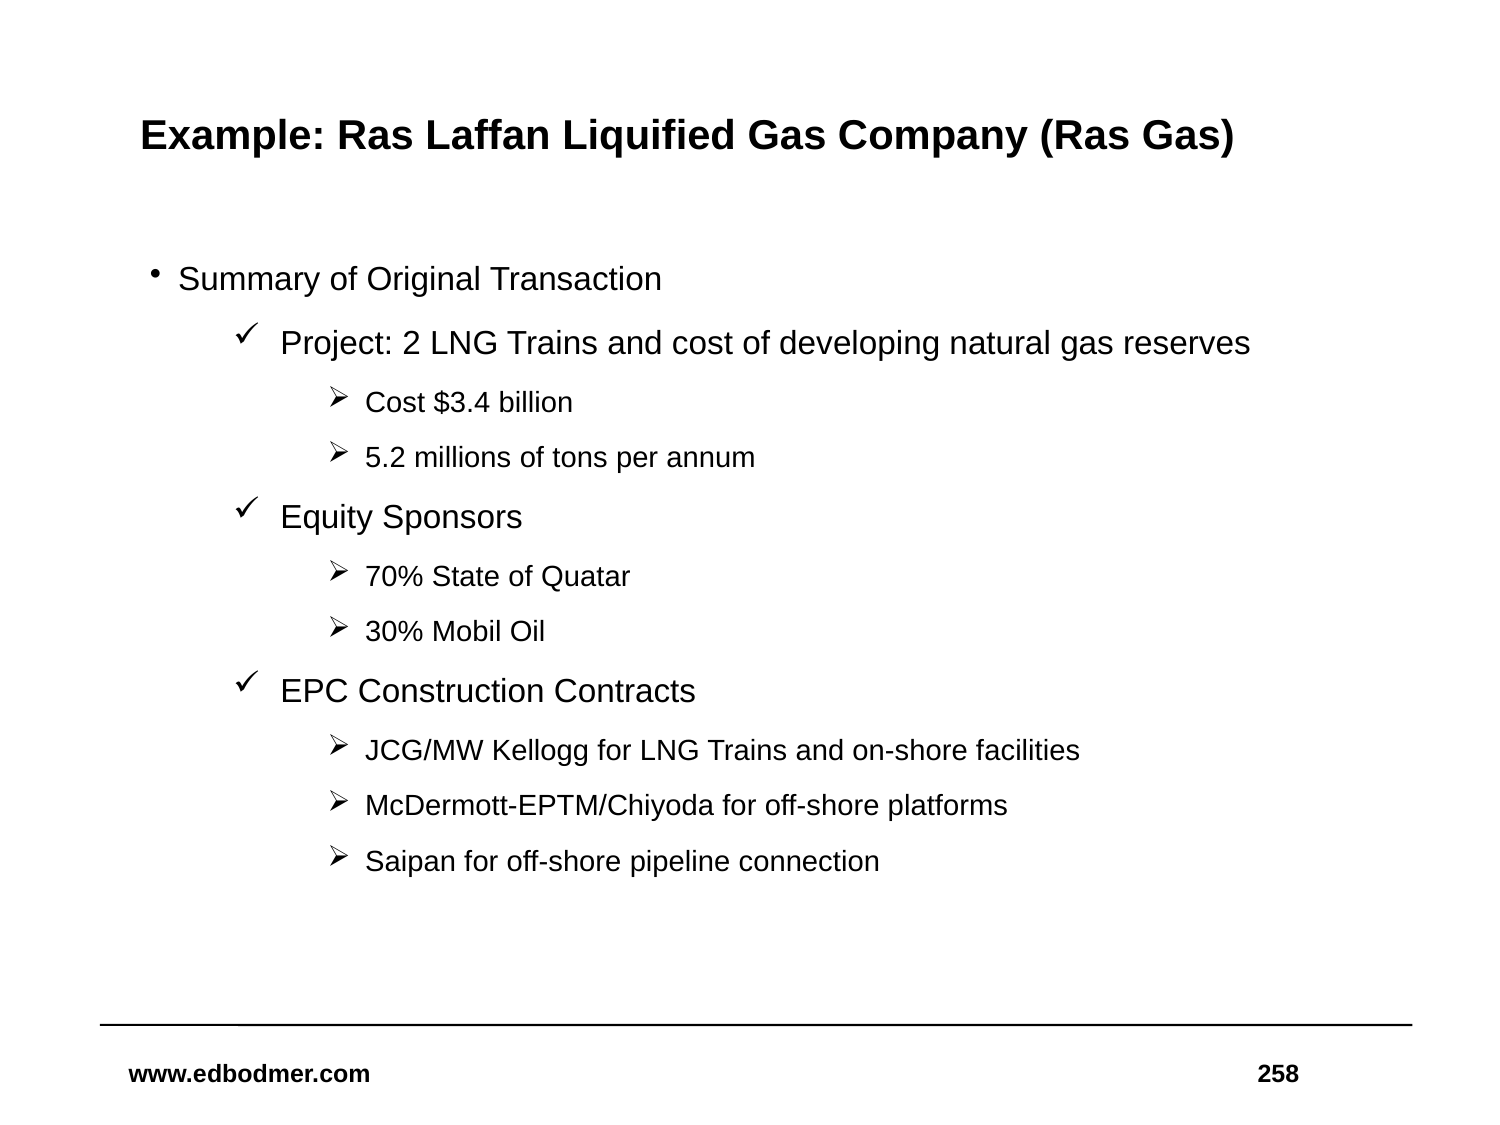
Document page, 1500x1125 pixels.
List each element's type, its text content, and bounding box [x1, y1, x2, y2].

list Summary of Original Transaction Project: 2 LNG Trains and cost of developing natural gas reserves Cost $3.4 billion 5.2 millions of tons per annum Equity Sponsors 70% State of Quatar 30% Mobil Oil EPC Construction Contracts JCG/MW Kellogg for LNG Trains and on-shore facilities McDermott-EPTM/Chiyoda for off-shore platforms Saipan for off-shore pipeline connection [125, 249, 1375, 1000]
title Example: Ras Laffan Liquified Gas Company (Ras Gas) [125, 99, 1288, 225]
